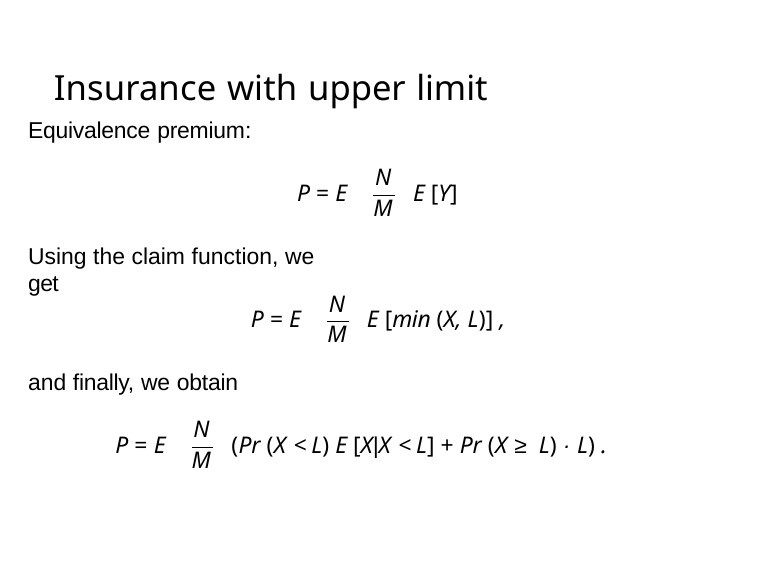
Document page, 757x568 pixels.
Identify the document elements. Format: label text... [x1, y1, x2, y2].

text_box [310, 270, 366, 323]
text_box [175, 396, 230, 449]
text_box M [371, 197, 397, 222]
text_box M [325, 323, 351, 348]
text_box P = E [248, 302, 312, 332]
text_box Using the claim function, we get [26, 239, 351, 297]
text_box E [Y] [411, 176, 461, 206]
text_box M [189, 449, 216, 474]
text_box P = E [113, 428, 176, 458]
text_box E [min (X, L)] , [364, 302, 507, 332]
text_box Equivalence premium: [26, 113, 255, 144]
text_box and finally, we obtain [26, 365, 241, 396]
text_box [356, 144, 412, 197]
title Insurance with upper limit [51, 36, 705, 134]
text_box (Pr (X < L) E [X|X < L] + Pr (X ≥ L) · L) . [229, 428, 643, 458]
text_box P = E [295, 176, 358, 206]
